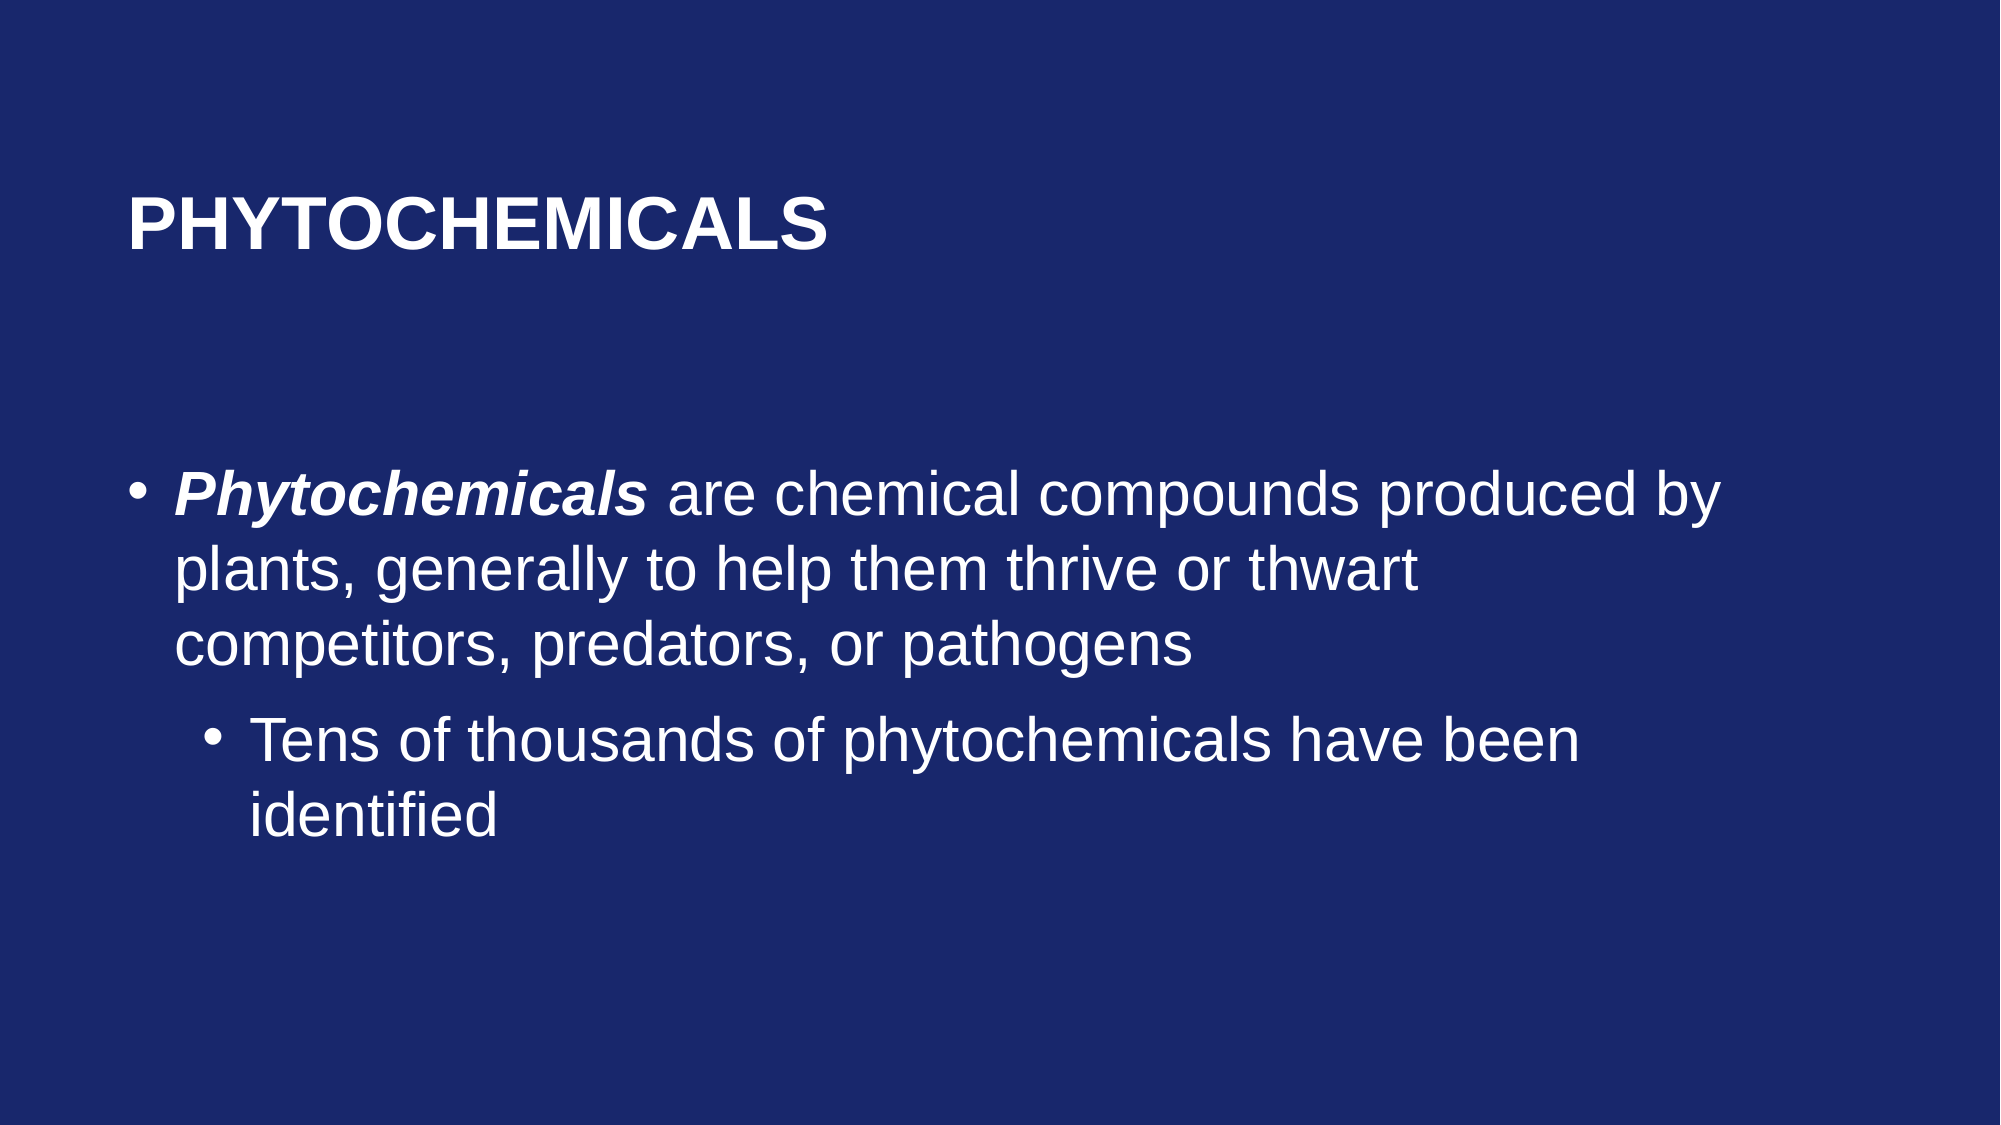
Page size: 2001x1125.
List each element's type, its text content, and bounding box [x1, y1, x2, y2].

title Phytochemicals [112, 99, 1775, 339]
list Phytochemicals are chemical compounds produced by plants, generally to help them thrive or thwart competitors, predators, or pathogens Tens of thousands of phytochemicals have been identified [112, 351, 1775, 950]
